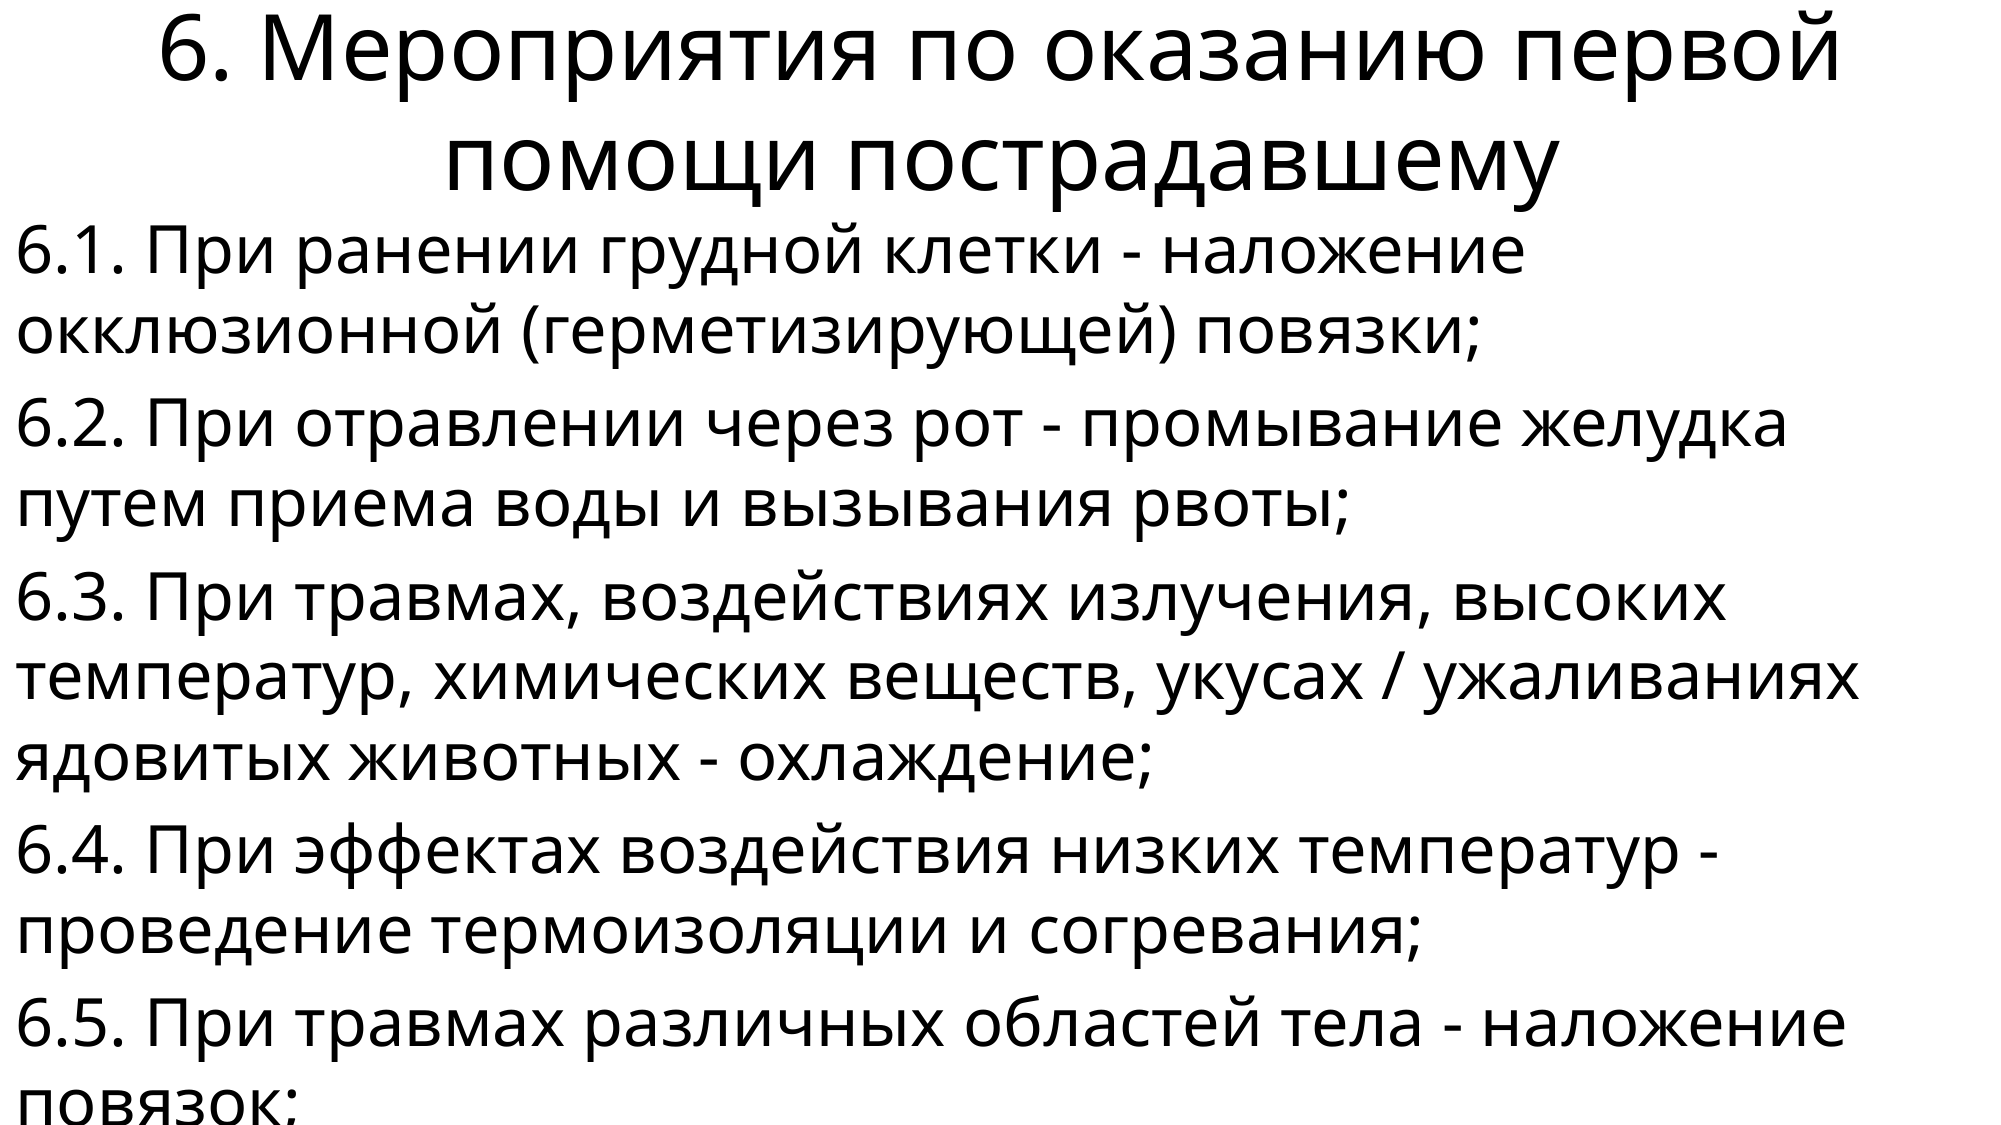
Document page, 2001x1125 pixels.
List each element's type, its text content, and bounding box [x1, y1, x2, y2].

title 6. Мероприятия по оказанию первой помощи пострадавшему [1, 59, 2000, 199]
list 6.1. При ранении грудной клетки - наложение окклюзионной (герметизирующей) повязки; 6.2. При отравлении через рот - промывание желудка путем приема воды и вызывания рвоты; 6.3. При травмах, воздействиях излучения, высоких температур, химических веществ, укусах / ужаливаниях ядовитых животных - охлаждение; 6.4. При эффектах воздействия низких температур - проведение термоизоляции и согревания; 6.5. При травмах различных областей тела - наложение повязок; [0, 199, 2000, 1125]
